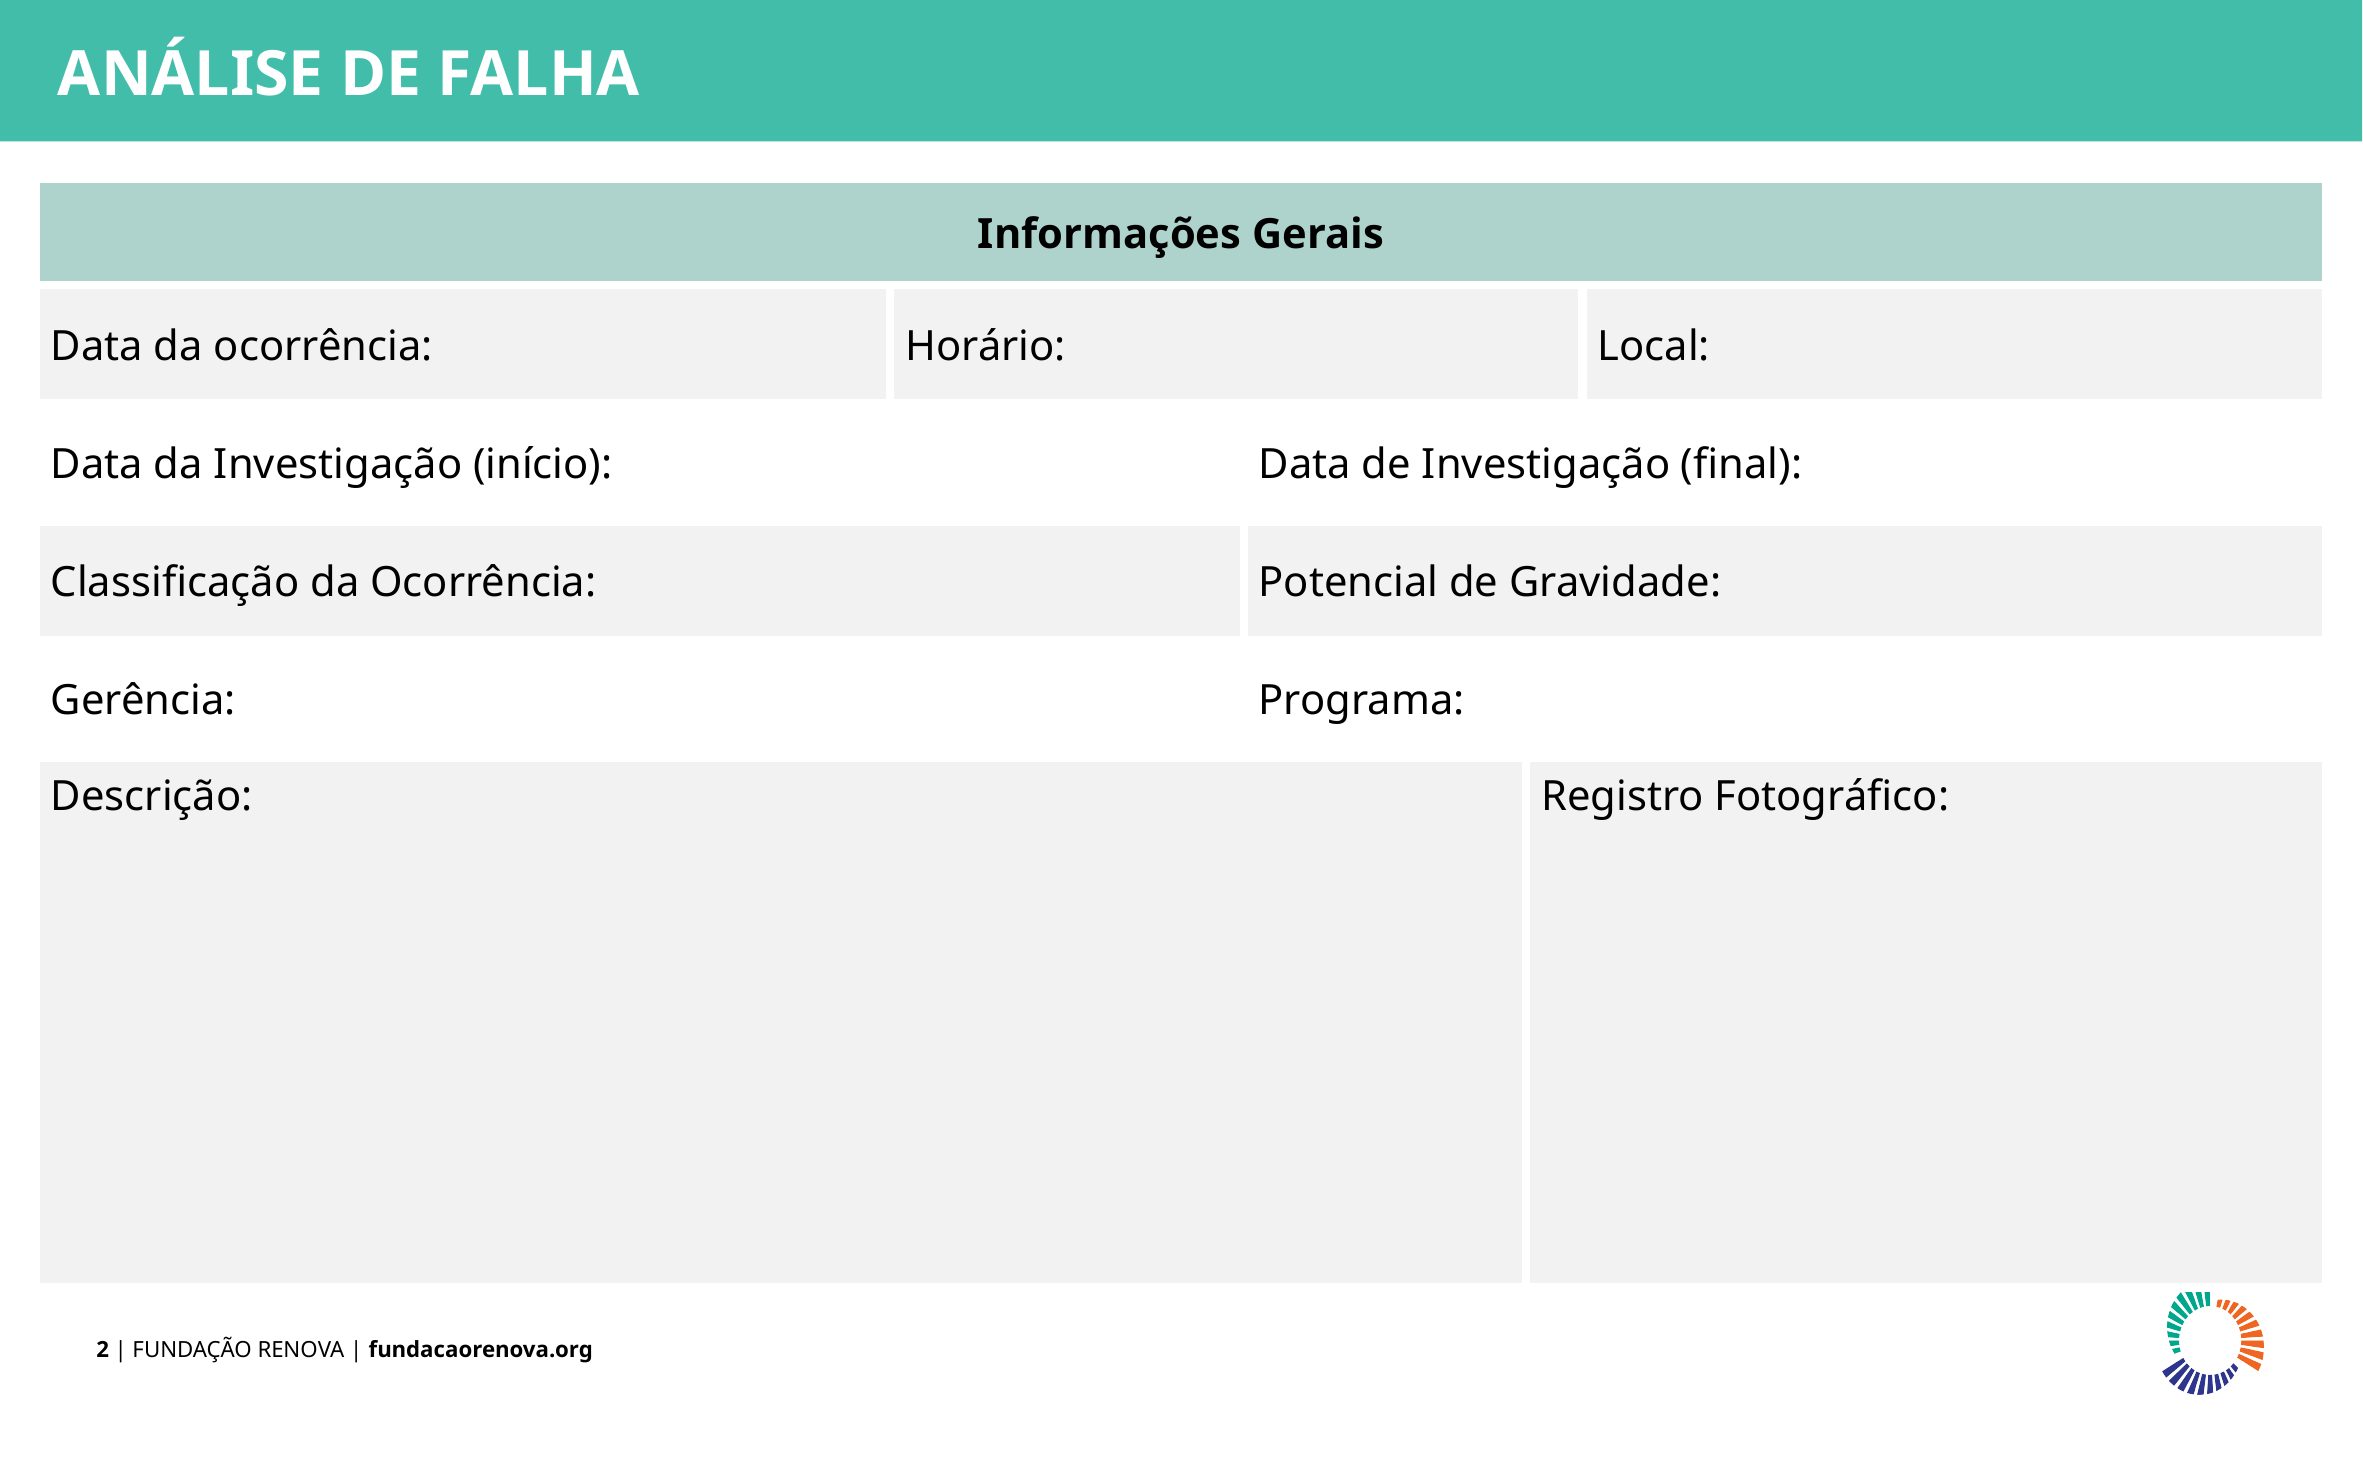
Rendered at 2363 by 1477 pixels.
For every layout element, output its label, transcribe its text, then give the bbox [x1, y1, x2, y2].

picture [2162, 1292, 2264, 1395]
table_cell Data da Investigação (início): [40, 408, 1240, 517]
table_cell Classificação da Ocorrência: [40, 526, 1240, 636]
text_box [0, 0, 2363, 143]
table_cell Potencial de Gravidade: [1248, 526, 2322, 636]
table_cell Gerência: [40, 644, 1240, 754]
table_cell Horário: [894, 289, 1578, 399]
table_cell Programa: [1248, 644, 2322, 754]
table_cell Descrição: [40, 762, 1522, 1283]
text_box ANÁLISE DE FALHA [43, 25, 993, 115]
table_cell Local: [1587, 289, 2322, 399]
table_header Informações Gerais [40, 183, 2322, 281]
table_cell Registro Fotográfico: [1530, 762, 2322, 1283]
table_cell Data da ocorrência: [40, 289, 886, 399]
table_cell Data de Investigação (final): [1248, 408, 2322, 517]
